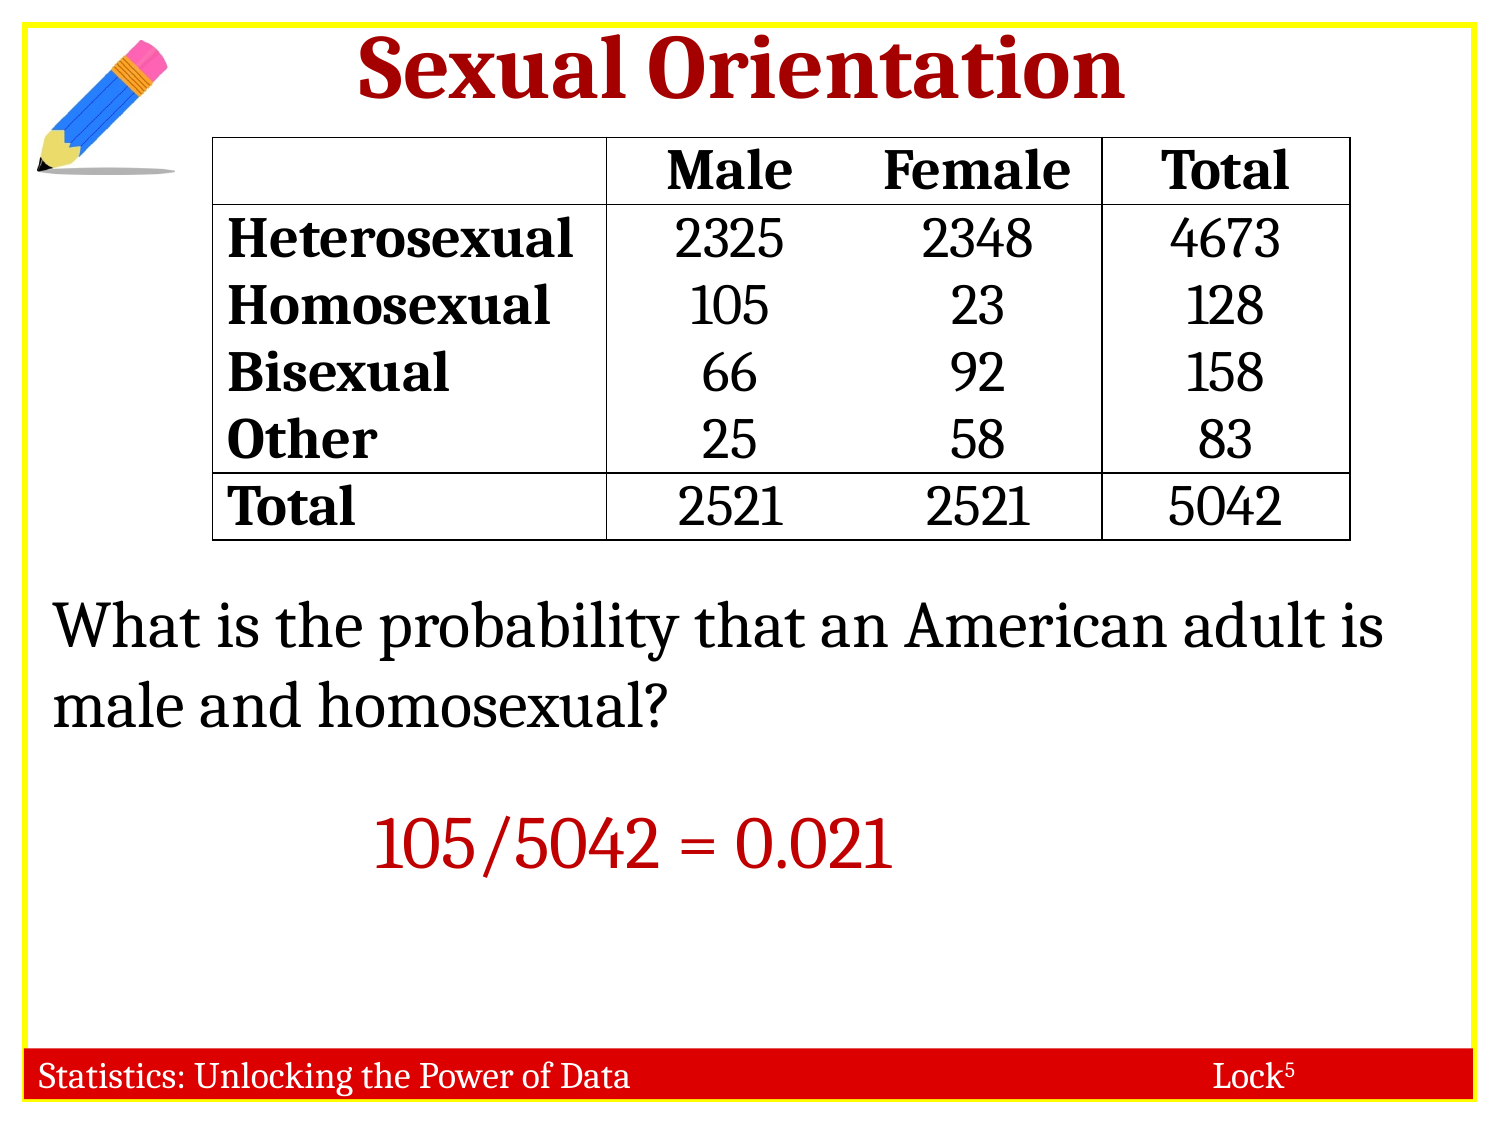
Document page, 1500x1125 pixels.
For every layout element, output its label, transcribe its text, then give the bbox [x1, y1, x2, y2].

table_cell 25 [607, 406, 854, 472]
table_cell 105 [607, 272, 854, 339]
text_box Sexual Orientation [74, 0, 1413, 200]
table_cell 128 [1103, 272, 1349, 339]
table_cell 5042 [1103, 474, 1349, 539]
table_cell Homosexual [213, 272, 606, 339]
table_cell Other [213, 406, 606, 472]
table_cell 66 [607, 339, 854, 406]
text_box 105/5042 = 0.021 [361, 785, 907, 936]
picture [37, 40, 176, 176]
table_cell 92 [854, 339, 1101, 406]
table_header Female [854, 200, 1101, 204]
table_header [213, 200, 606, 204]
table_cell 83 [1103, 406, 1349, 472]
table_cell 2325 [607, 205, 854, 272]
table_cell 23 [854, 272, 1101, 339]
table_cell Total [213, 474, 606, 539]
table_cell Bisexual [213, 339, 606, 406]
text_box What is the probability that an American adult is male and homosexual? [37, 573, 1438, 748]
table_cell 58 [854, 406, 1101, 472]
table_cell 2521 [854, 474, 1101, 539]
table_cell 2521 [607, 474, 854, 539]
table_cell Heterosexual [213, 205, 606, 272]
table_cell 158 [1103, 339, 1349, 406]
table_cell 4673 [1103, 205, 1349, 272]
table_header Male [607, 200, 854, 204]
table_header Total [1103, 200, 1349, 204]
table_cell 2348 [854, 205, 1101, 272]
